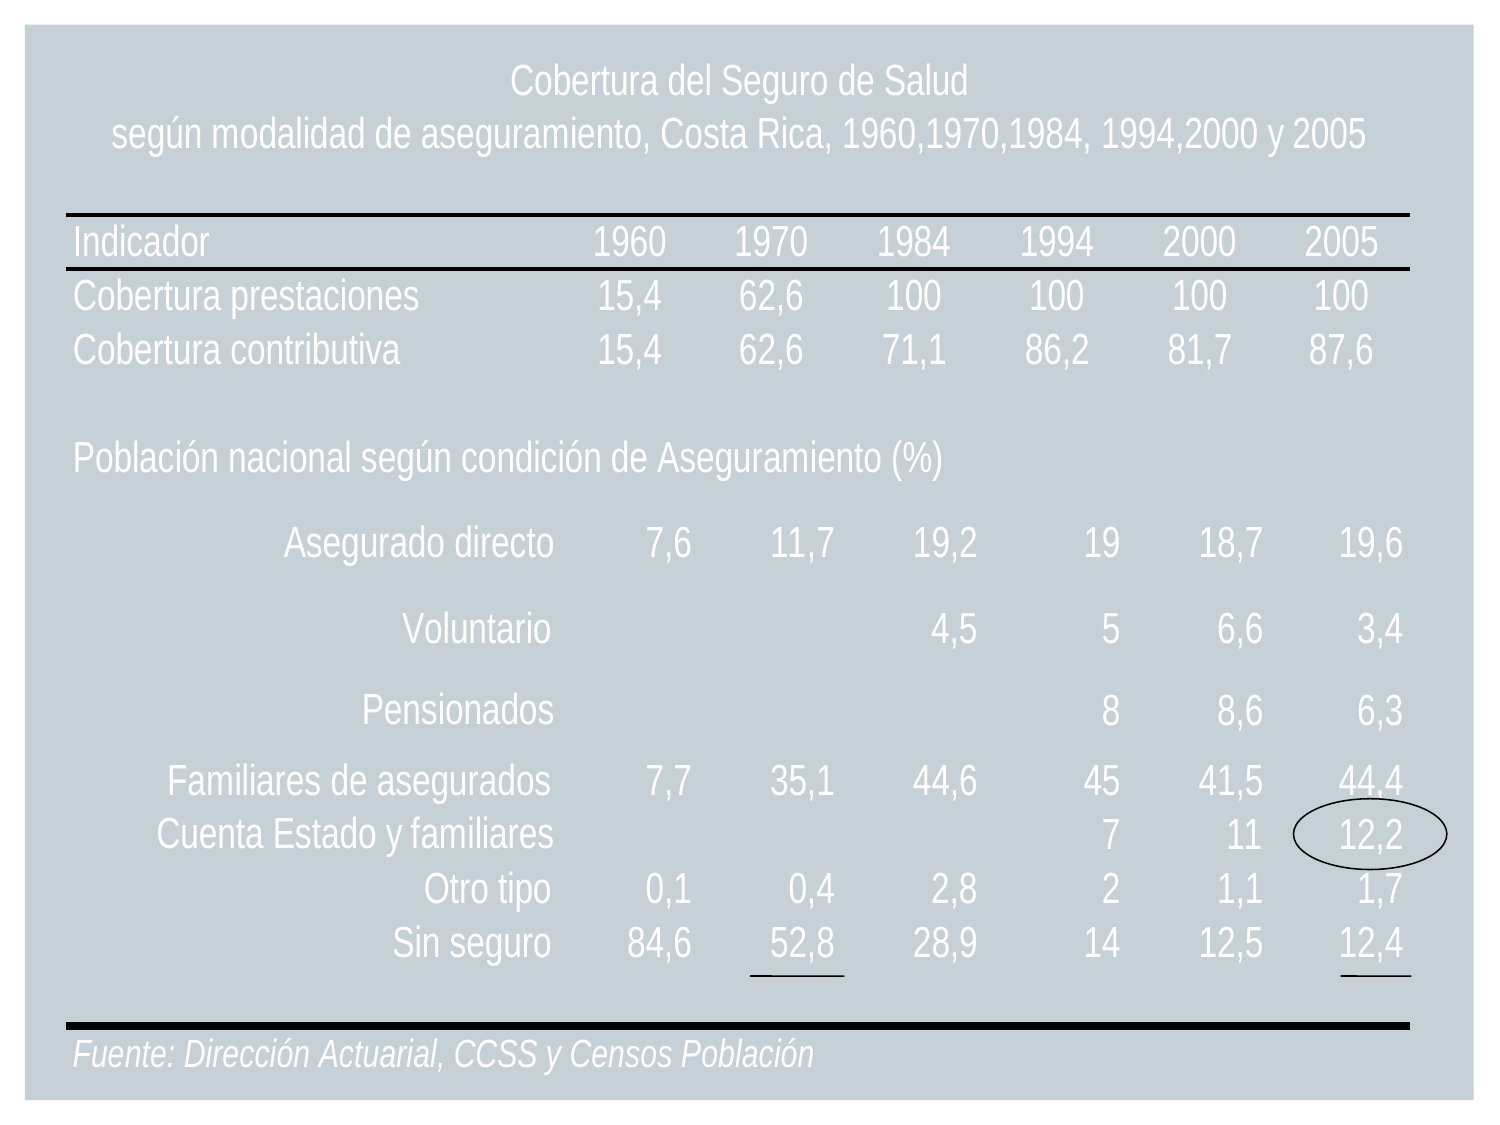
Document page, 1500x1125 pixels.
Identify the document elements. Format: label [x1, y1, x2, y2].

text_box [1418, 806, 1447, 862]
picture [64, 50, 1412, 1083]
